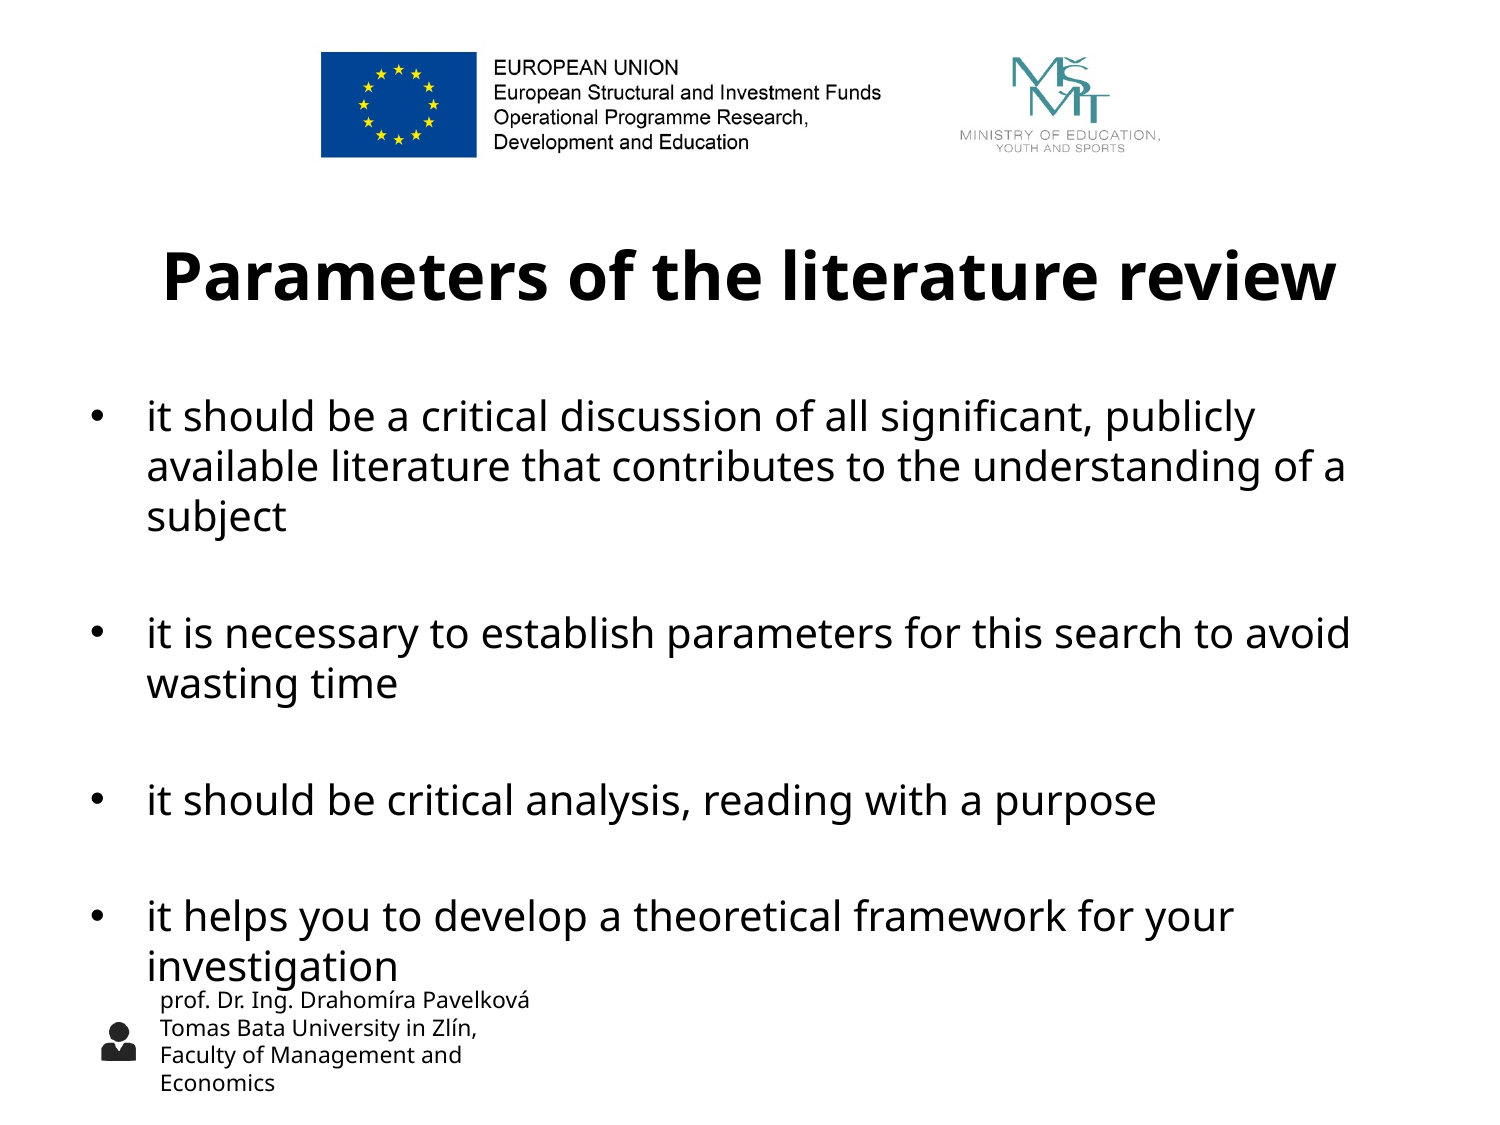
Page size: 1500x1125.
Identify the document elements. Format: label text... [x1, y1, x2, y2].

picture [268, 0, 1212, 210]
title Parameters of the literature review [75, 209, 1425, 339]
picture [101, 1021, 136, 1062]
footer prof. Dr. Ing. Drahomíra Pavelková Tomas Bata University in Zlín, Faculty of Management and Economics [145, 999, 550, 1083]
list it should be a critical discussion of all significant, publicly available literature that contributes to the understanding of a subject it is necessary to establish parameters for this search to avoid wasting time it should be critical analysis, reading with a purpose it helps you to develop a theoretical framework for your investigation [75, 382, 1425, 1005]
